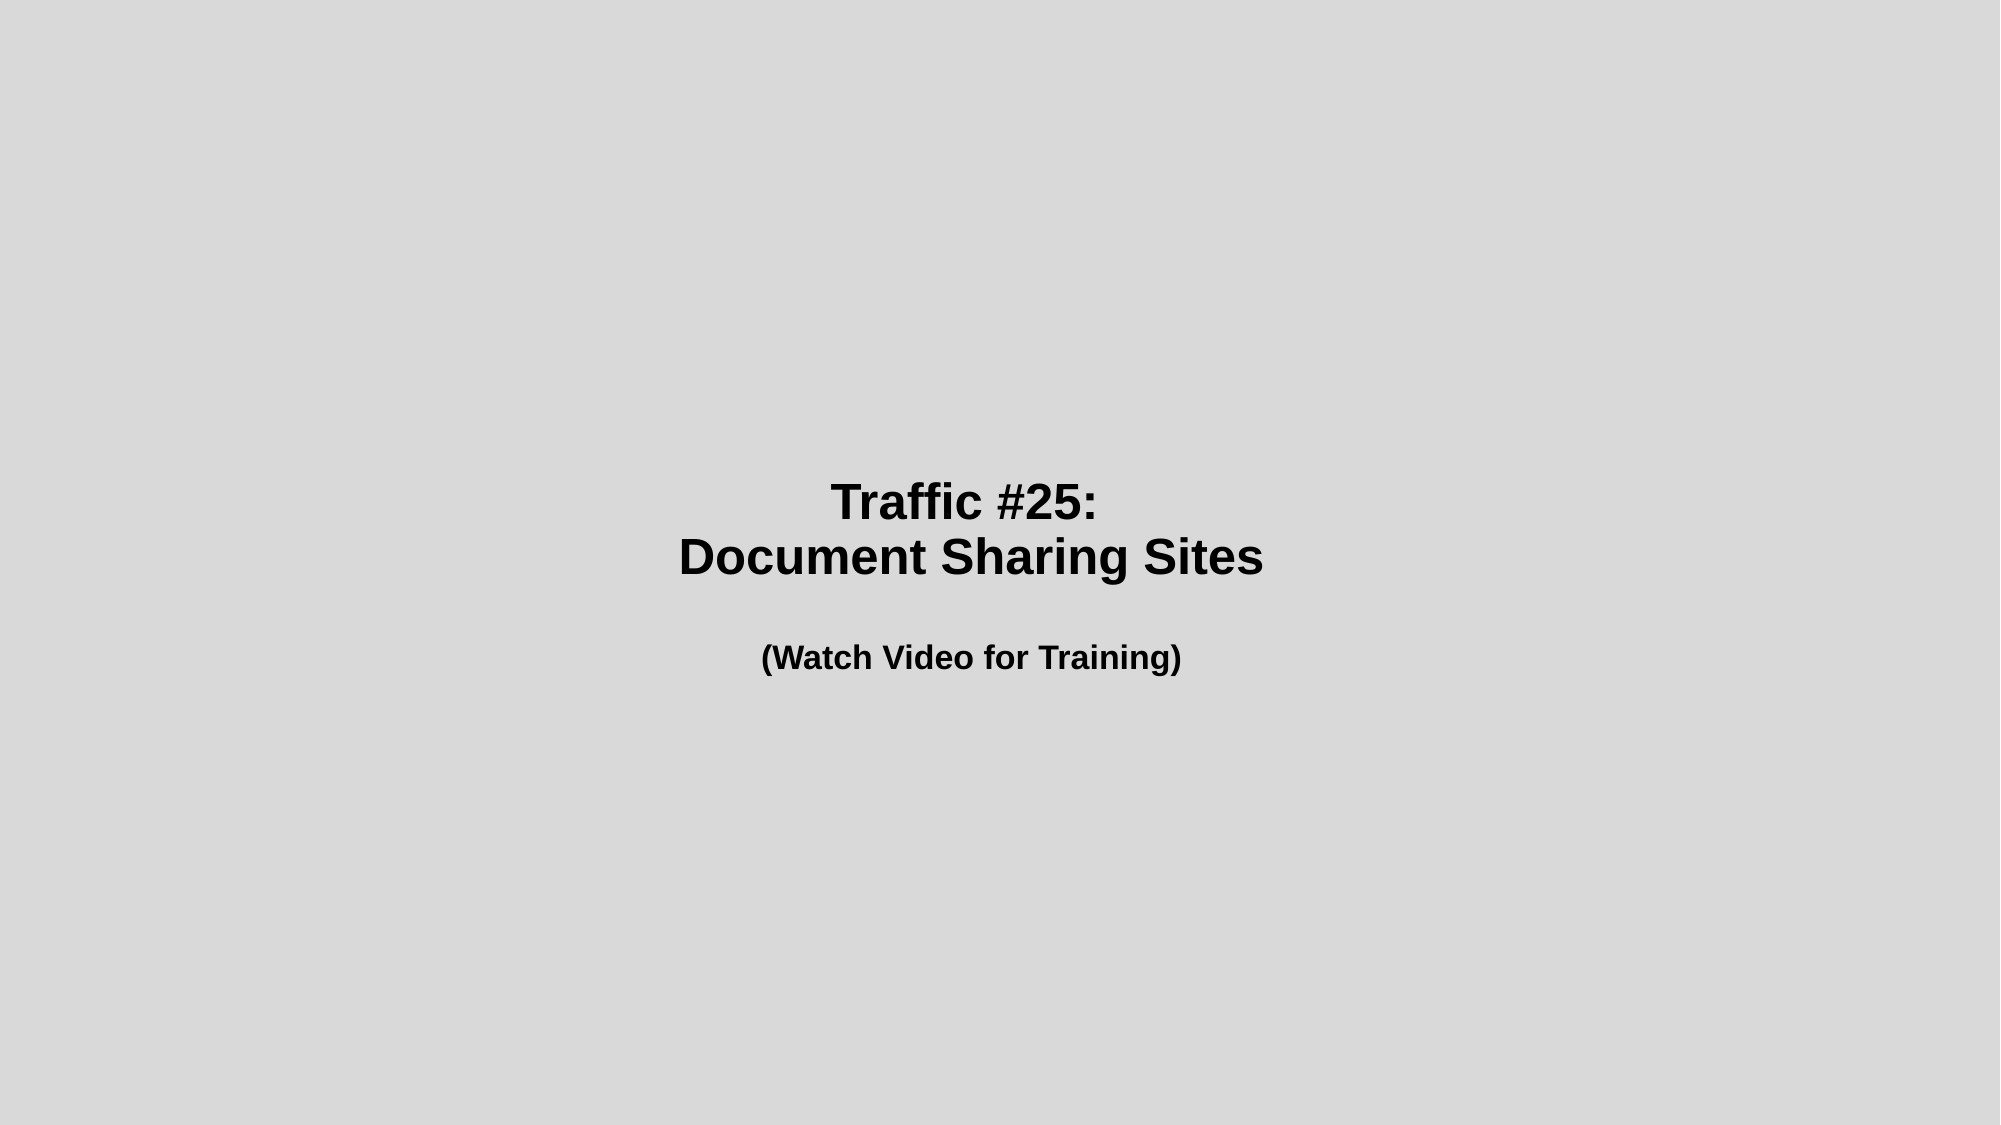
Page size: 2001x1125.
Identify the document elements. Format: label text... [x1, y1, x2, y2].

title Traffic #25: Document Sharing Sites (Watch Video for Training) [110, 467, 1833, 686]
